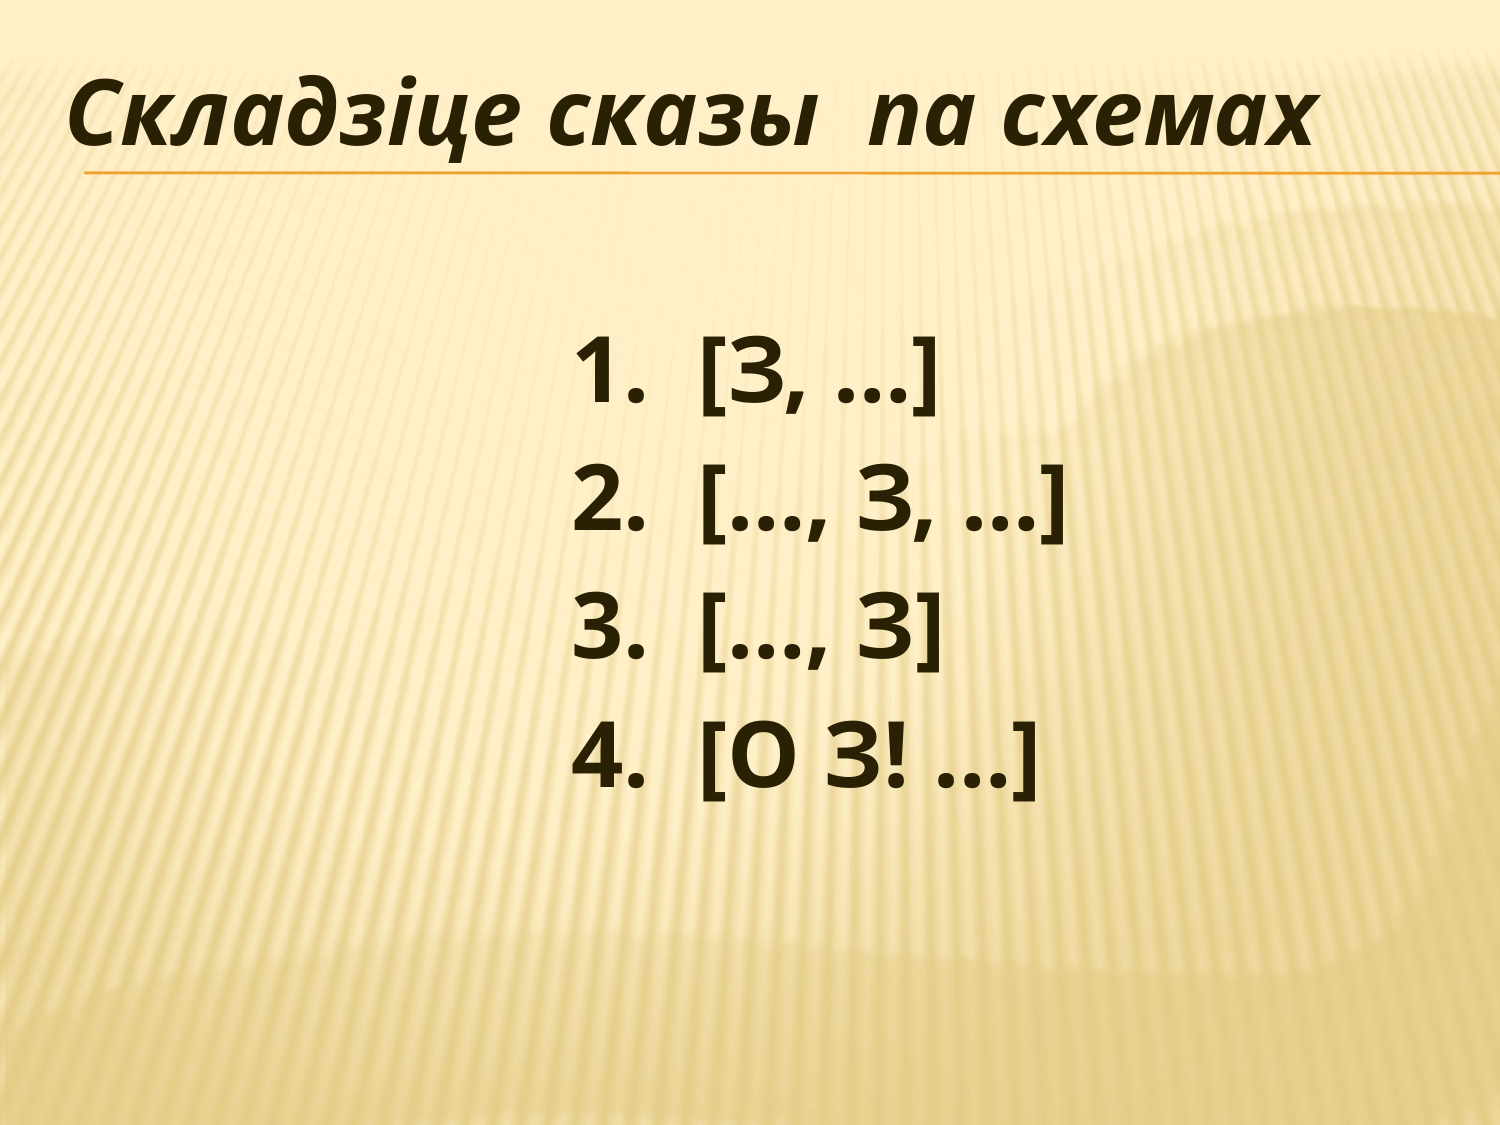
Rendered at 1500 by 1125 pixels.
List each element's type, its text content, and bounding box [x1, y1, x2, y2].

list Складзіце сказы па схемах 1. [З, …] 2. […, З, …] 3. […, З] 4. [О З! …] [50, 46, 1475, 998]
